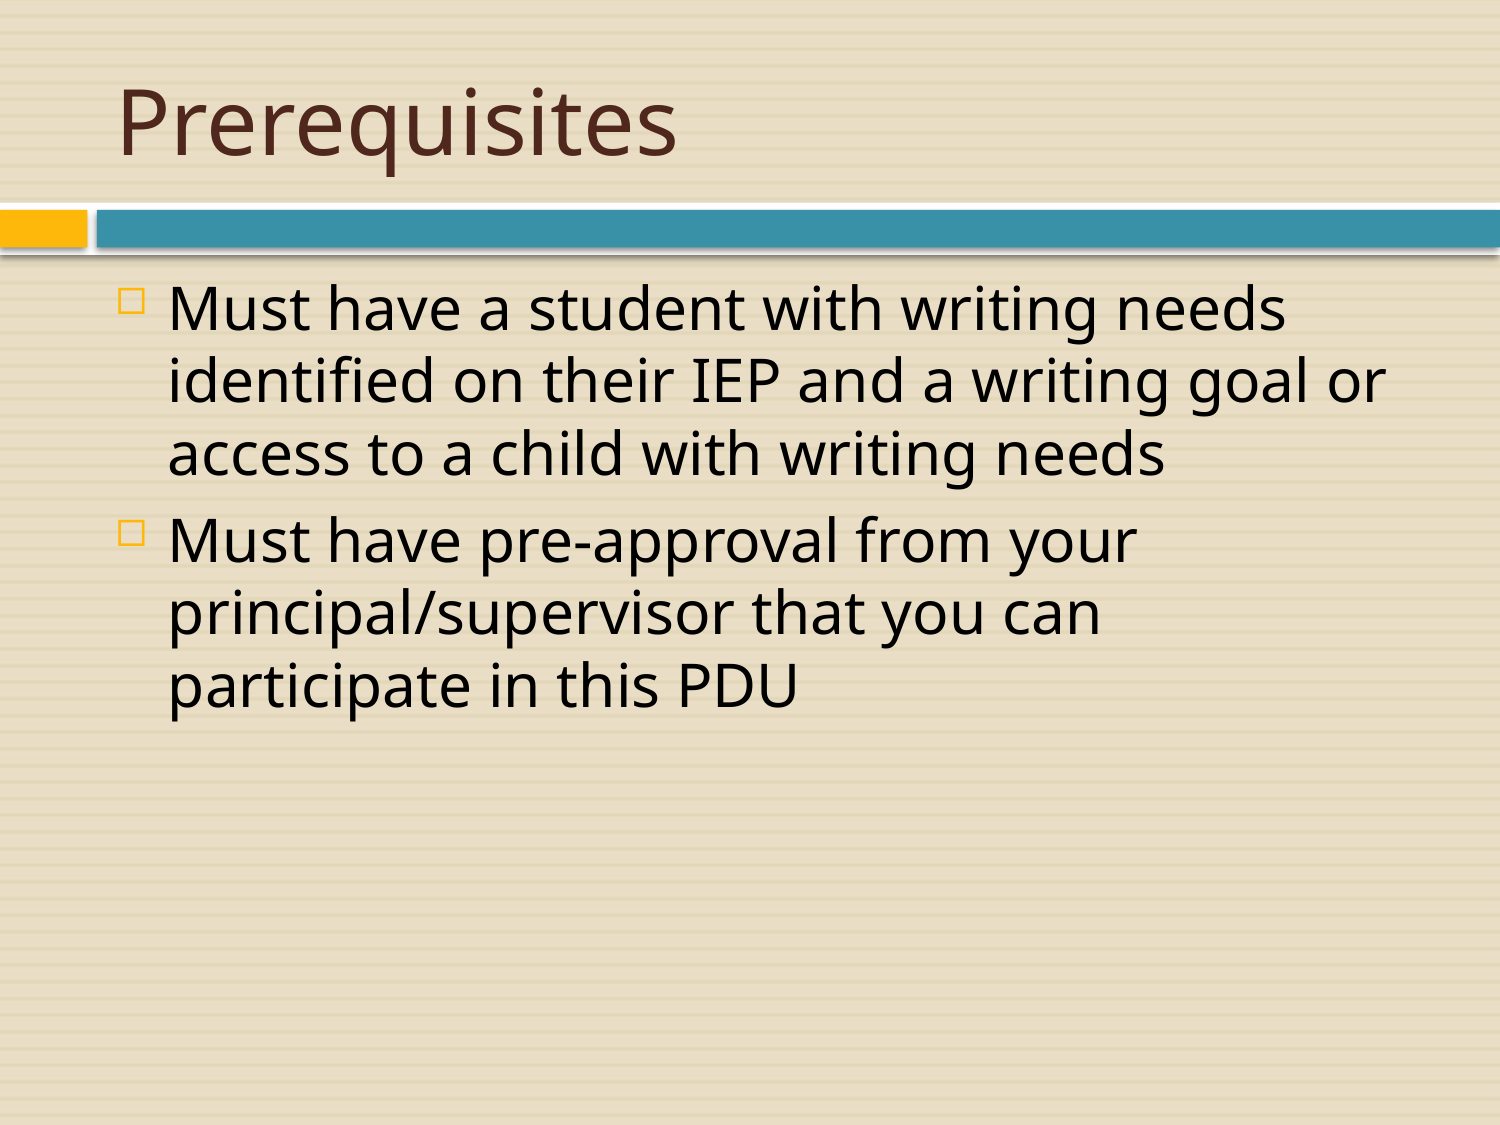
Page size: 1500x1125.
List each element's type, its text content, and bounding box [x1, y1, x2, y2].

title Prerequisites [100, 37, 1439, 201]
list Must have a student with writing needs identified on their IEP and a writing goal or access to a child with writing needs Must have pre-approval from your principal/supervisor that you can participate in this PDU [100, 262, 1439, 1001]
